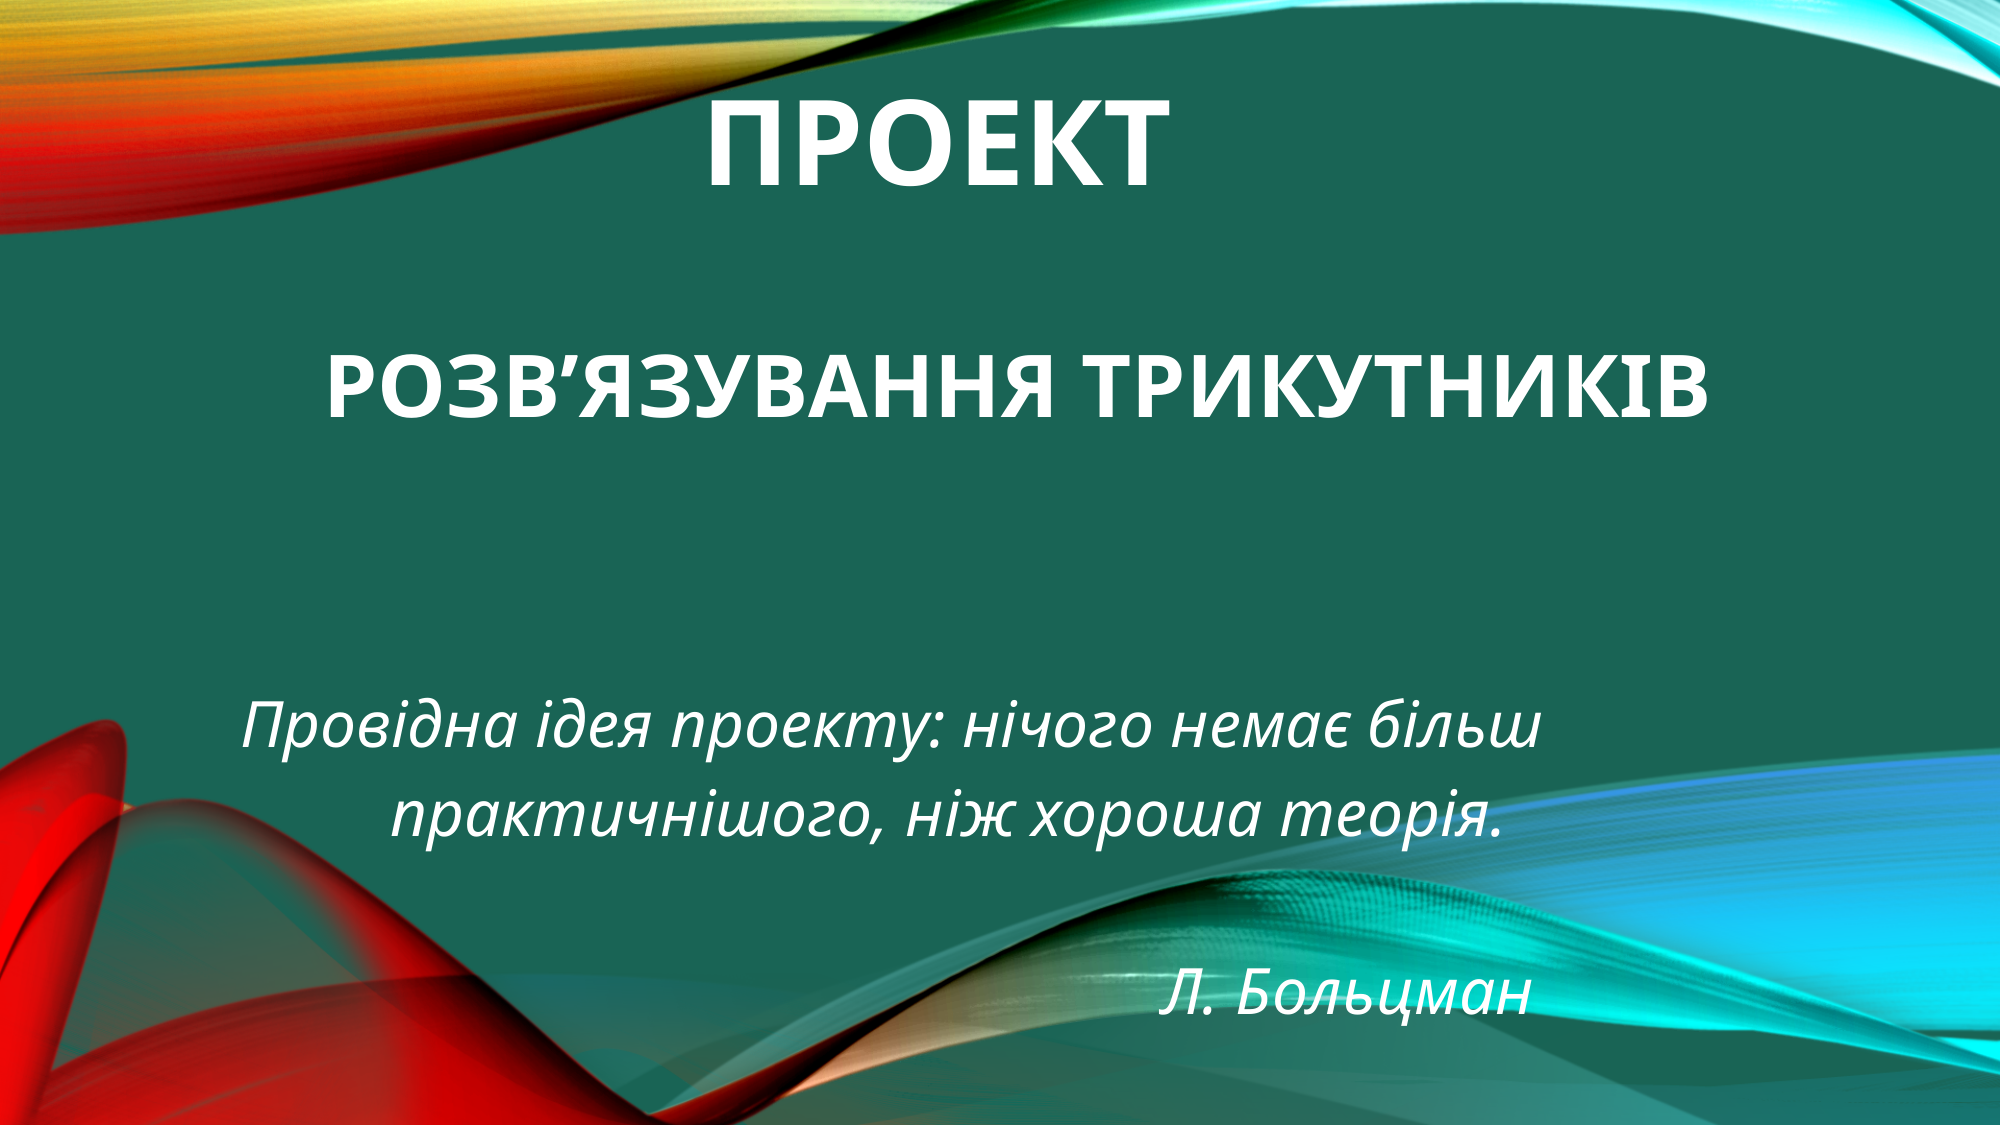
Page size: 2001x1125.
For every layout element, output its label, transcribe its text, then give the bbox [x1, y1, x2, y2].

title Проект Розв’язування трикутників [225, 45, 1775, 448]
picture [0, 717, 2000, 1125]
subtitle Провідна ідея проекту: нічого немає більш практичнішого, ніж хороша теорія. Л. Больцман [225, 595, 1775, 1037]
picture [0, 0, 2000, 237]
